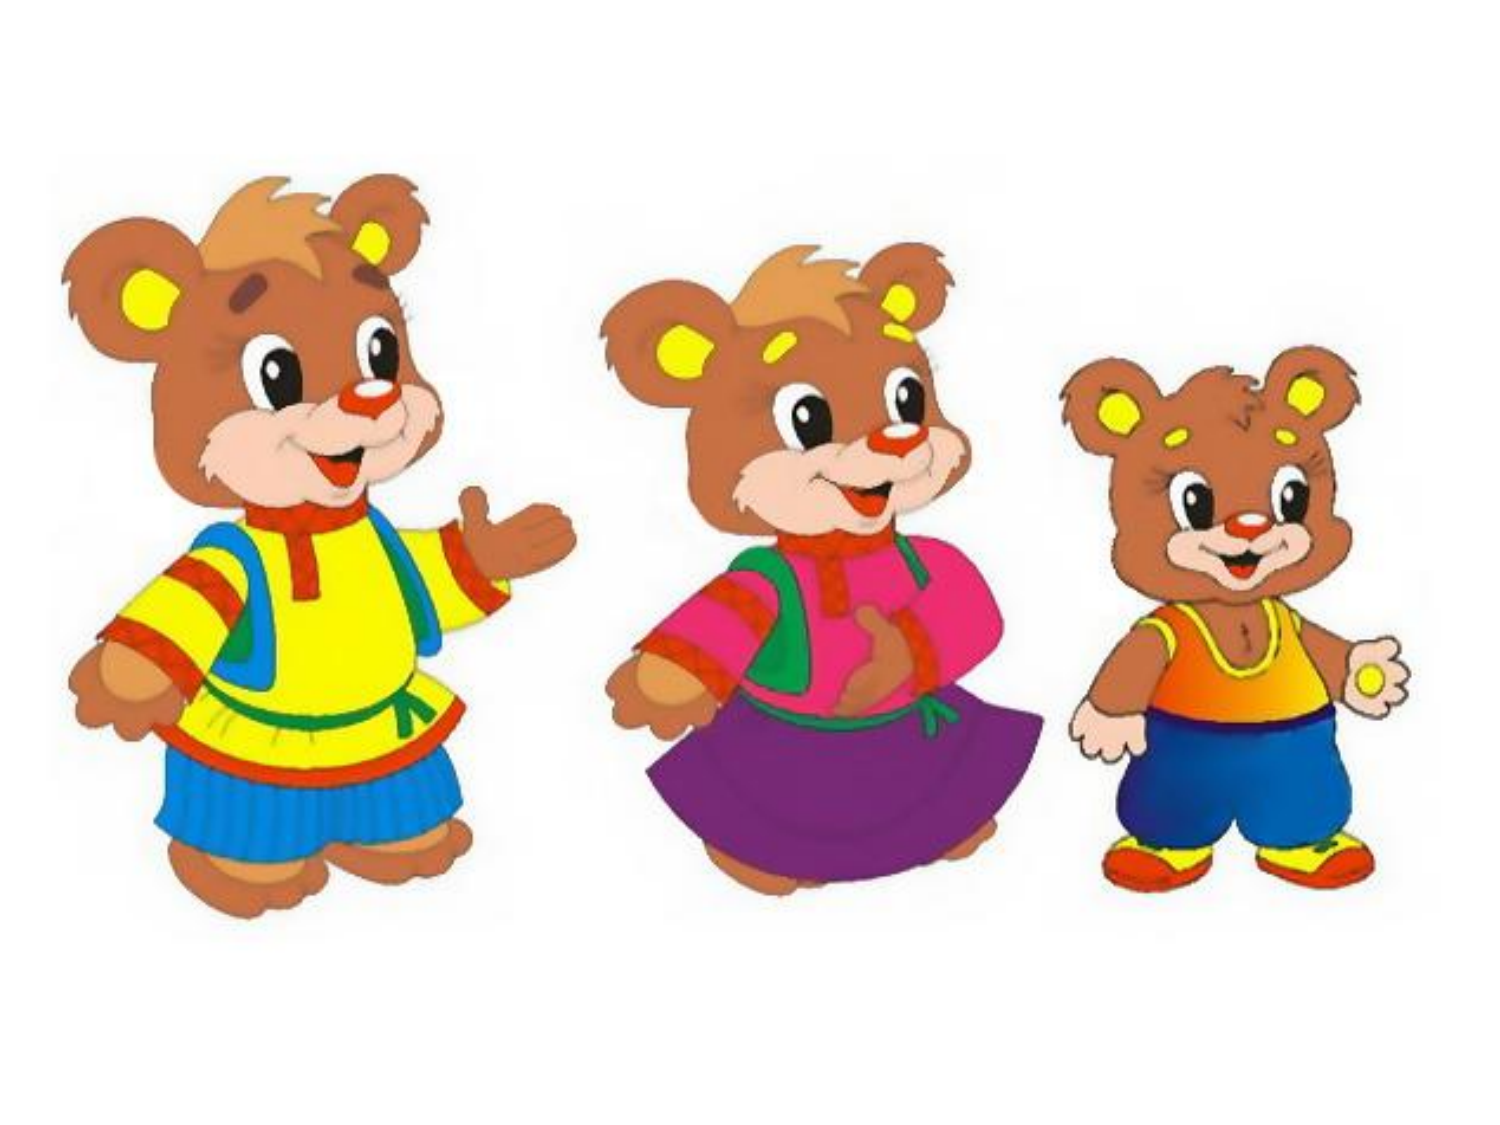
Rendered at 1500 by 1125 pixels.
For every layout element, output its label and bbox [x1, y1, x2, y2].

list [0, 42, 1498, 1083]
